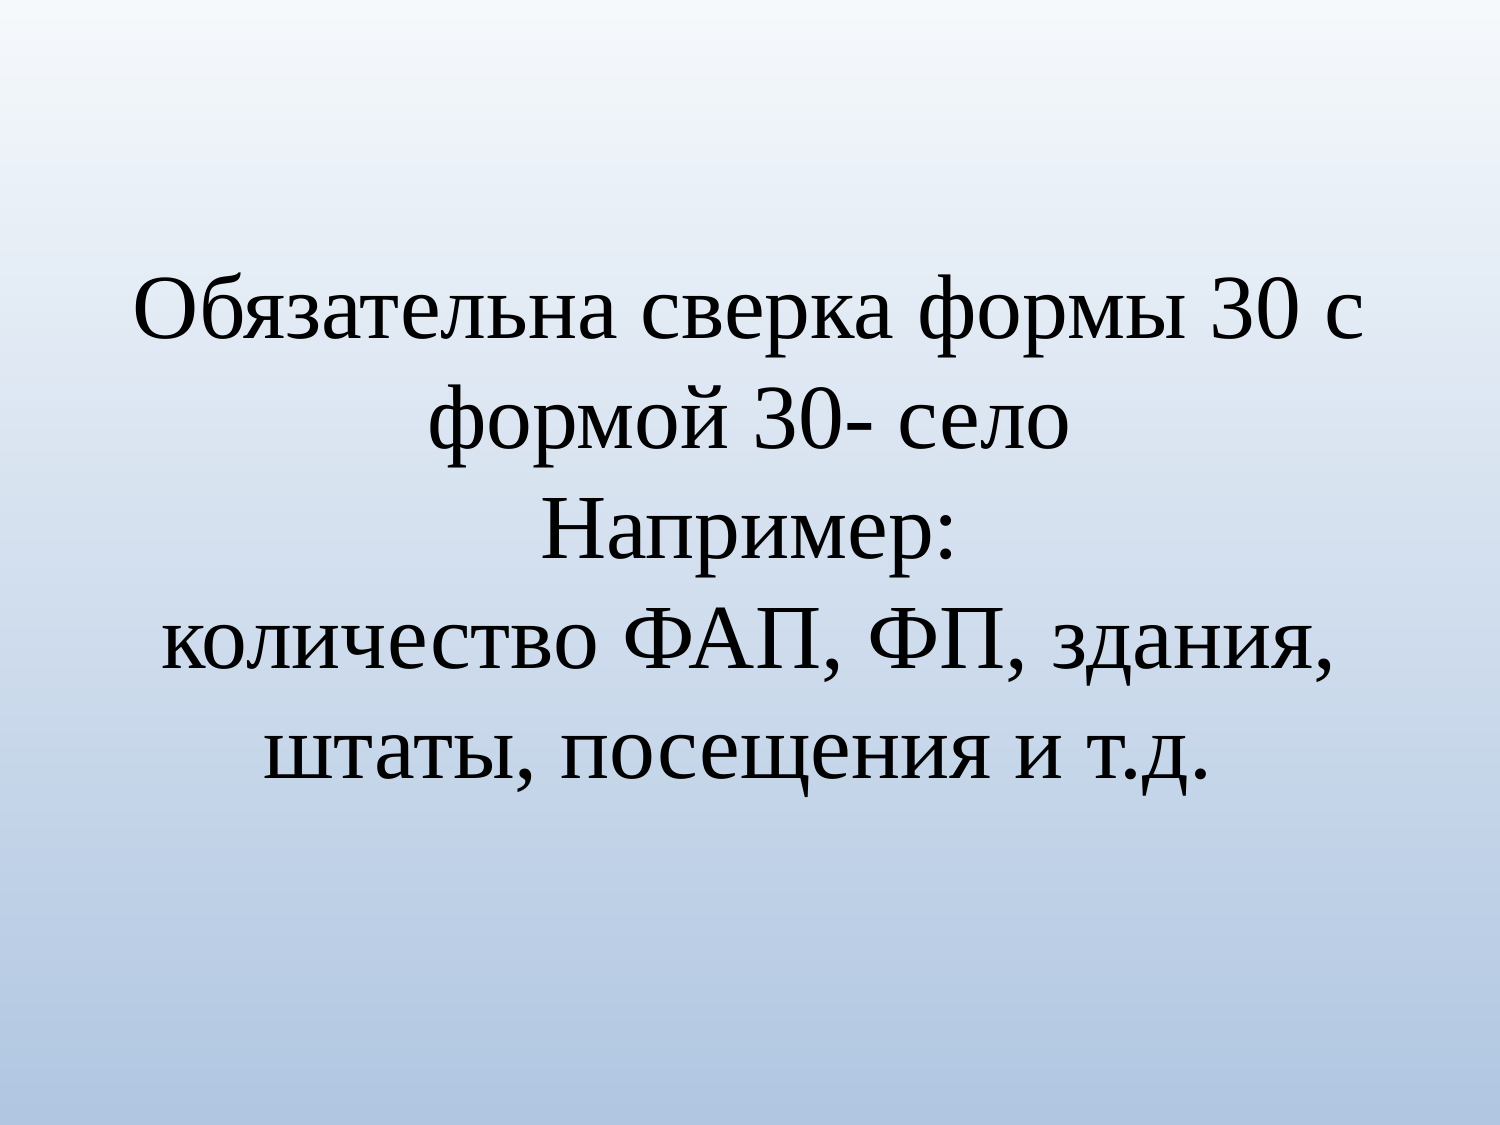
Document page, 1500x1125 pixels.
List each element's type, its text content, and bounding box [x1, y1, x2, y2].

title Обязательна сверка формы 30 с формой 30- село Например: количество ФАП, ФП, здания, штаты, посещения и т.д. [74, 44, 1426, 1000]
